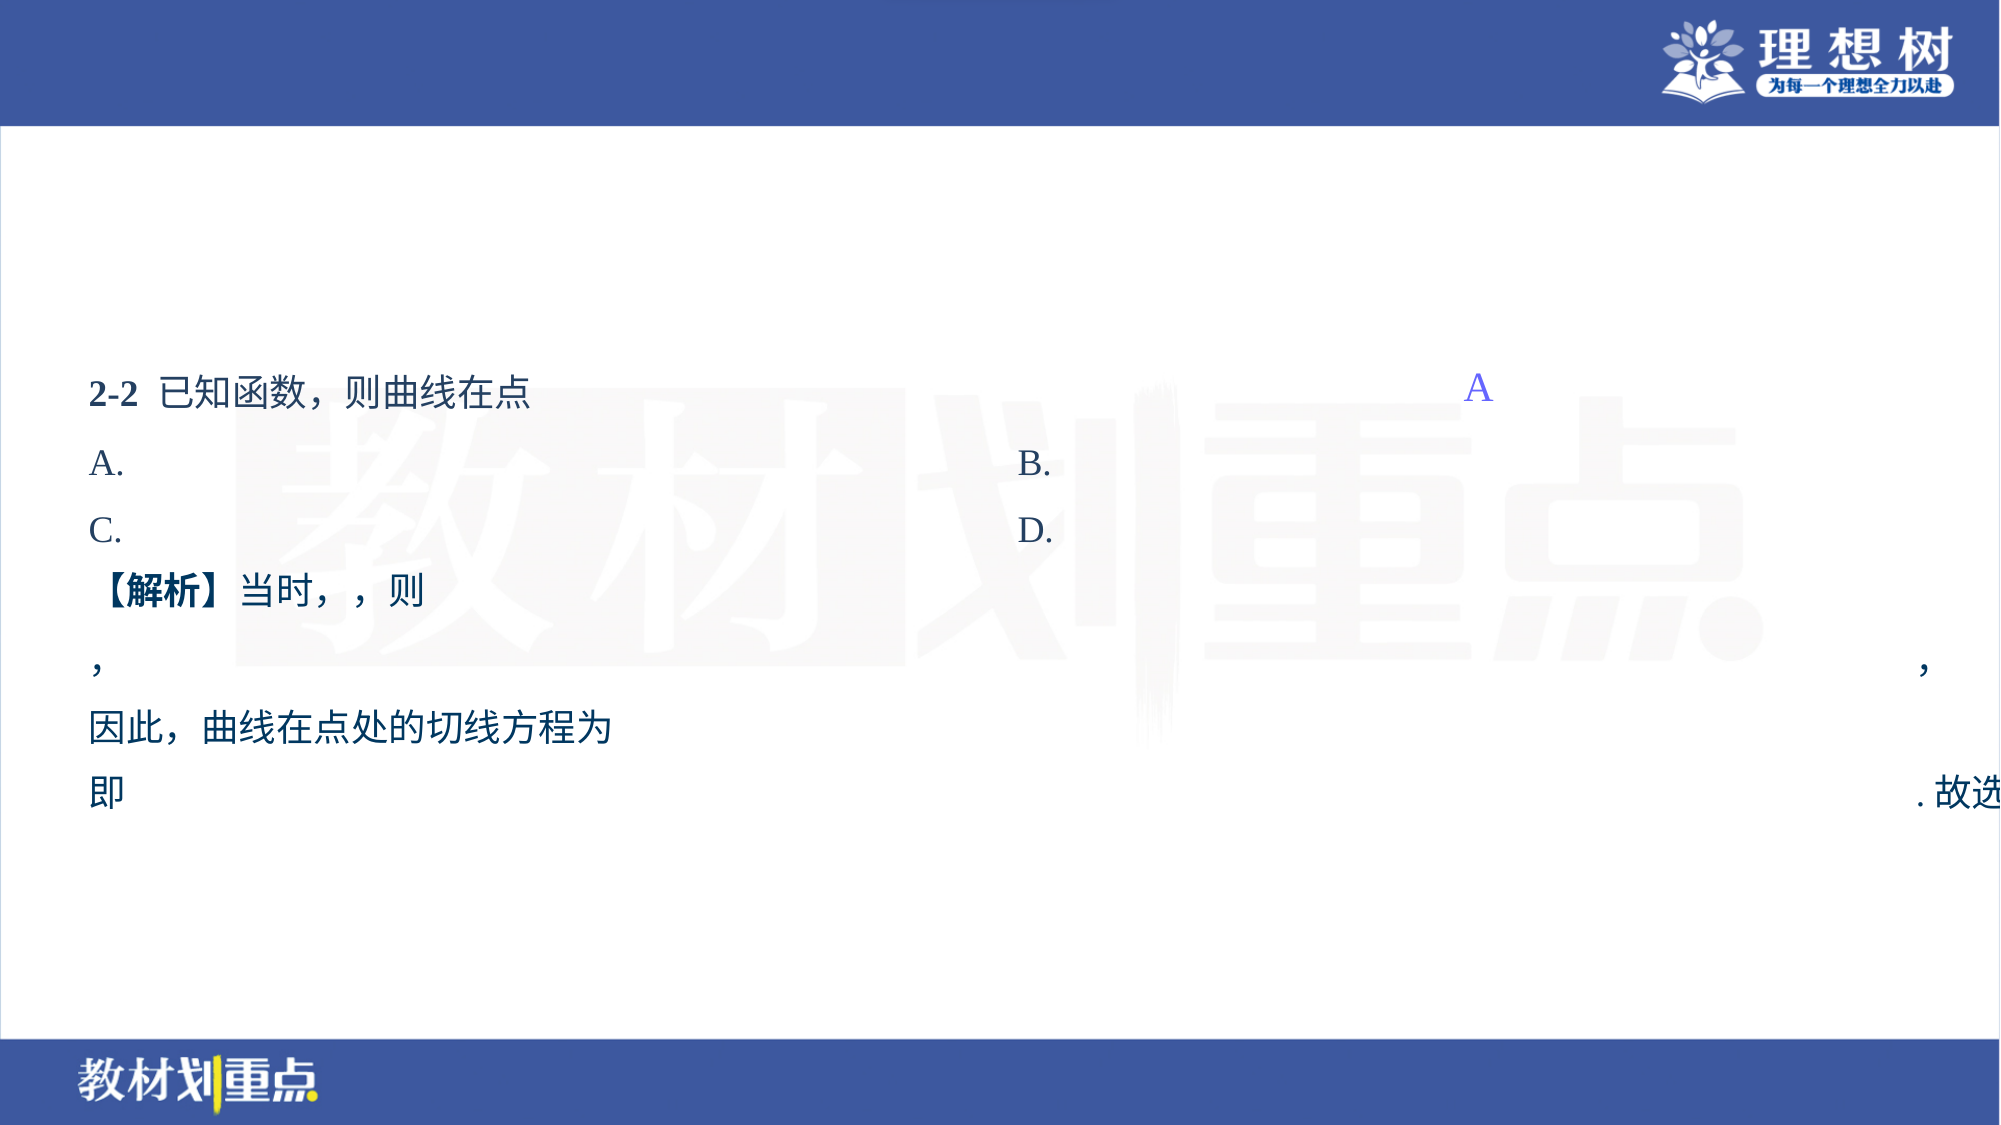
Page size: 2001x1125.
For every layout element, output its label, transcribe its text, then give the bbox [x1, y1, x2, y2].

picture [0, 0, 2000, 1125]
text_box A [1448, 358, 1509, 408]
